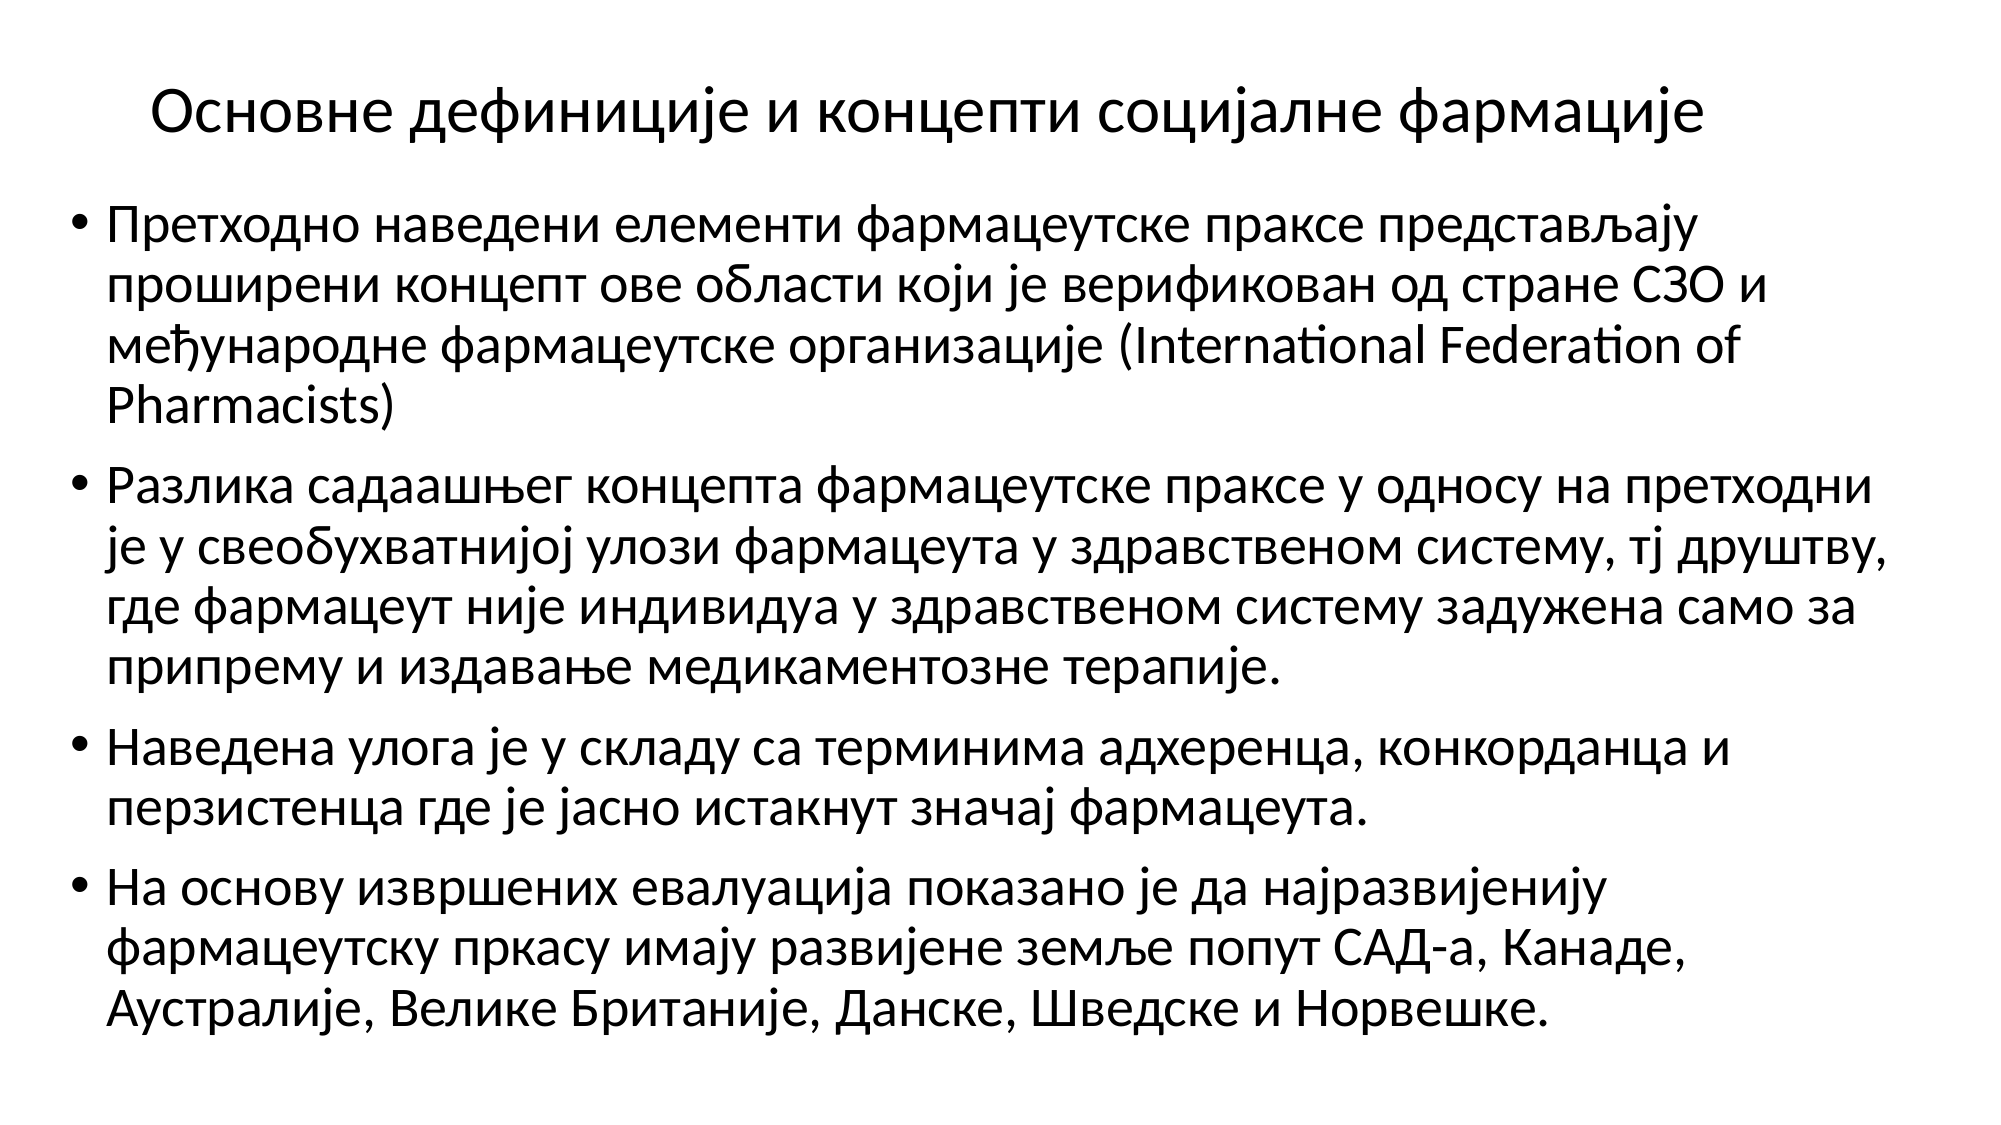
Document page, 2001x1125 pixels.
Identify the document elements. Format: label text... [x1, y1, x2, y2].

list Претходно наведени елементи фармацеутске праксе представљају проширени концепт ове области који је верификован од стране СЗО и међународне фармацеутске организације (International Federation of Pharmacists) Разлика садаашњег концепта фармацеутске праксе у односу на претходни је у свеобухватнијој улози фармацеута у здравственом систему, тј друштву, где фармацеут није индивидуа у здравственом систему задужена само за припрему и издавање медикаментозне терапије. Наведена улога је у складу са терминима адхеренца, конкорданца и перзистенца где је јасно истакнут значај фармацеута. На основу извршених евалуација показано је да најразвијенију фармацеутску пркасу имају развијене земље попут САД-а, Канаде, Аустралије, Велике Британије, Данске, Шведске и Норвешке. [55, 187, 1934, 1060]
title Основне дефиниције и концепти социјалне фармације [135, 26, 1861, 187]
